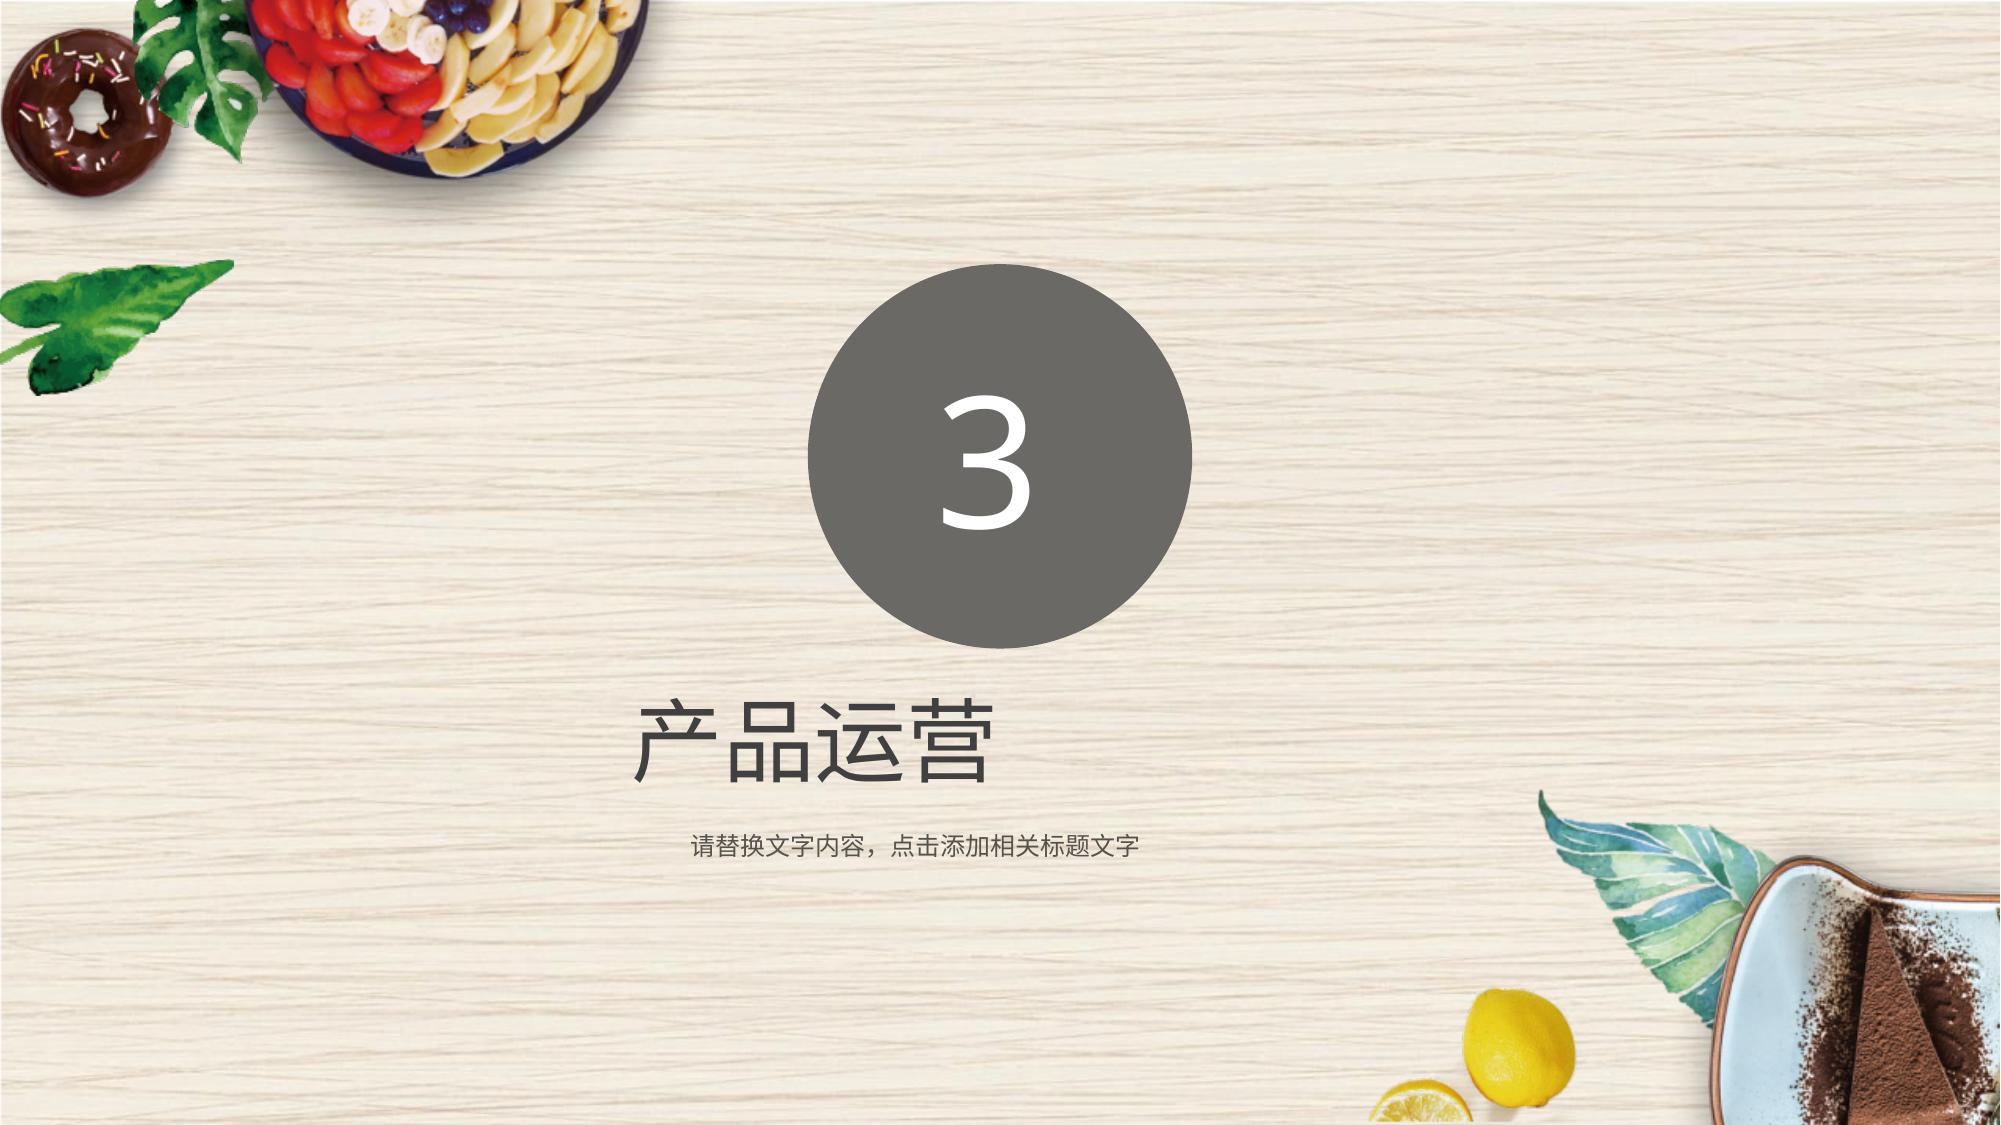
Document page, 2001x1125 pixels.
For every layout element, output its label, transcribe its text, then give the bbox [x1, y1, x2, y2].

text_box 产品运营 [631, 683, 1369, 794]
text_box 请替换文字内容，点击添加相关标题文字 [690, 830, 1310, 861]
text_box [807, 264, 1193, 649]
picture [0, 0, 2001, 1125]
